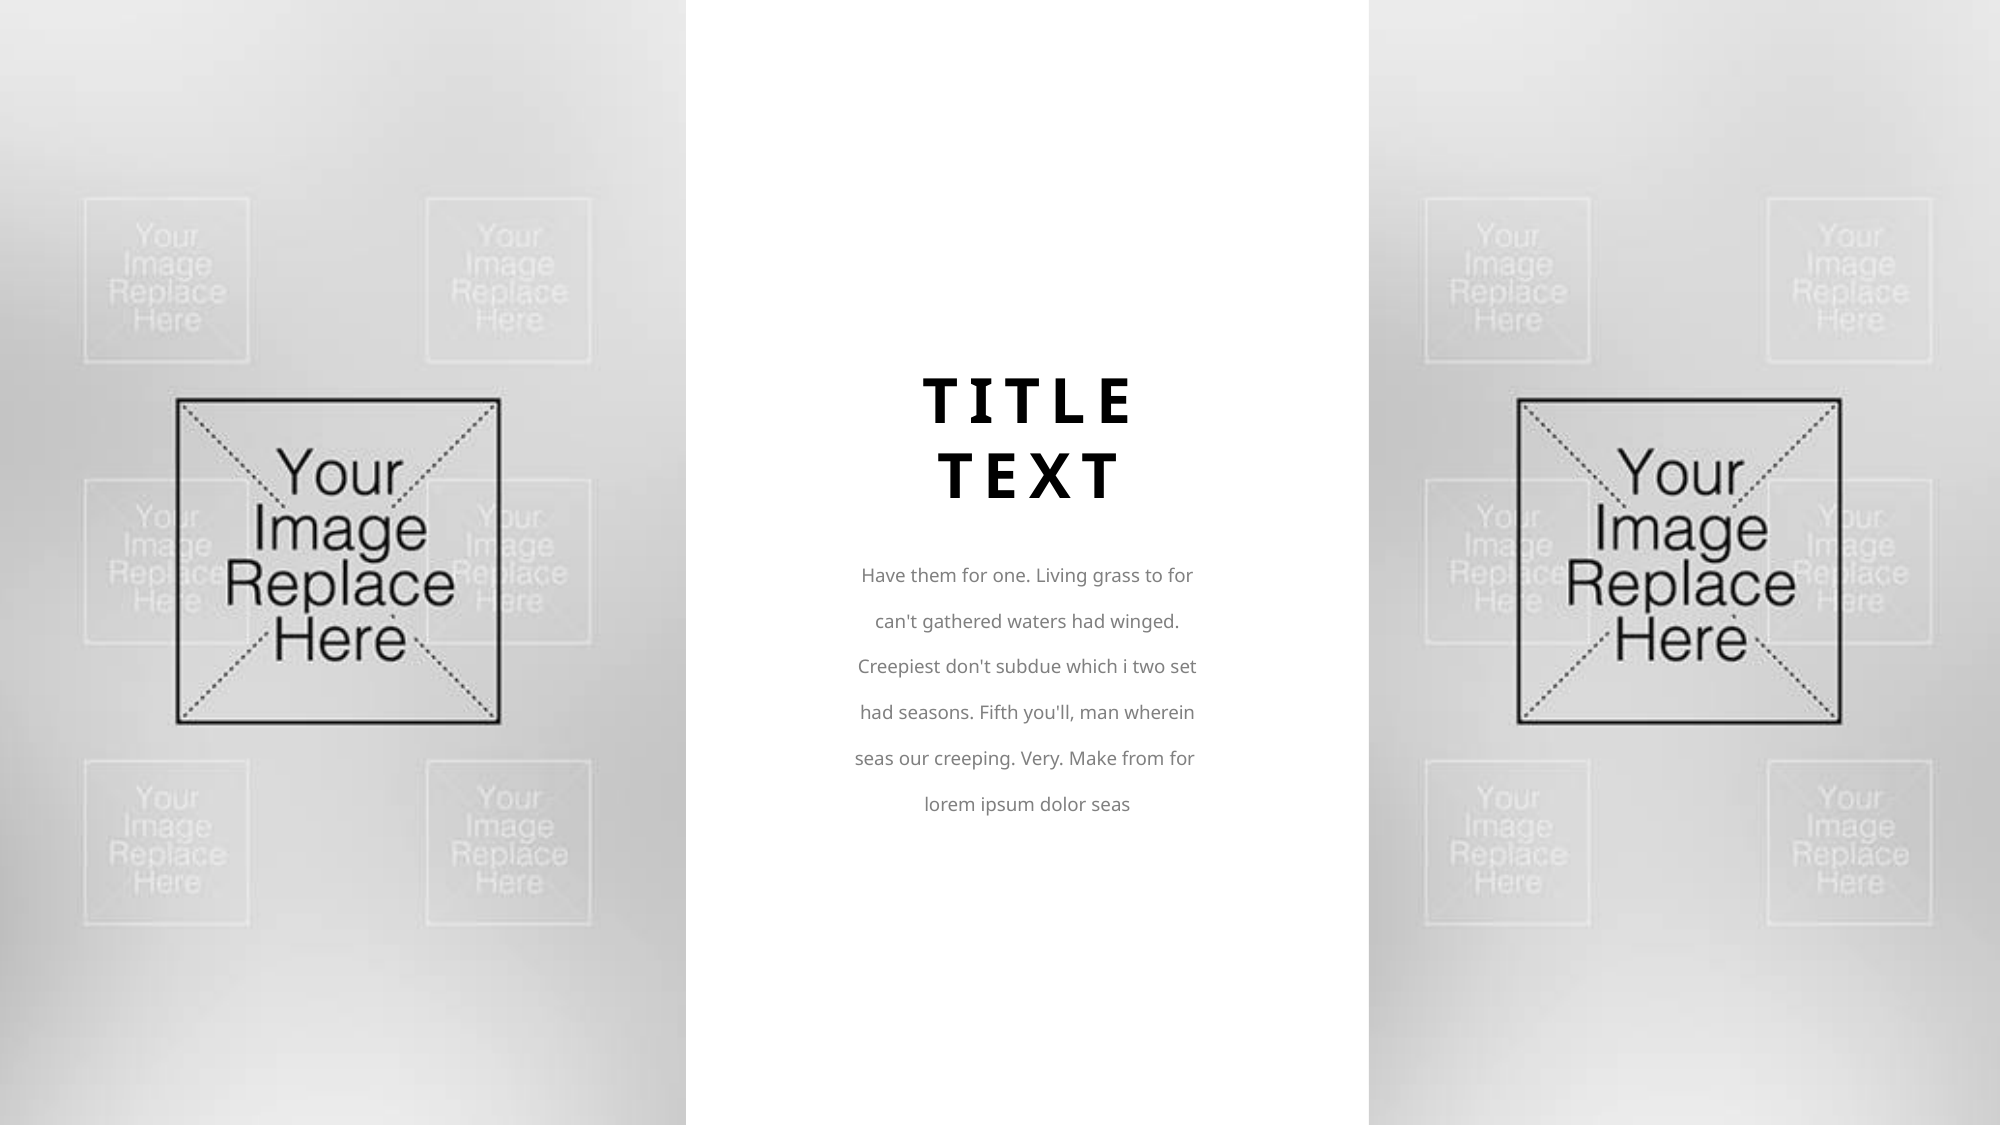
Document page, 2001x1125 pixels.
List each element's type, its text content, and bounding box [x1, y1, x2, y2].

text_box Have them for one. Living grass to for can't gathered waters had winged. Creepiest don't subdue which i two set had seasons. Fifth you'll, man wherein seas our creeping. Very. Make from for lorem ipsum dolor seas [827, 532, 1227, 823]
picture [1368, 0, 2000, 1125]
picture [0, 0, 686, 1125]
text_box TITLE TEXT [889, 354, 1165, 519]
